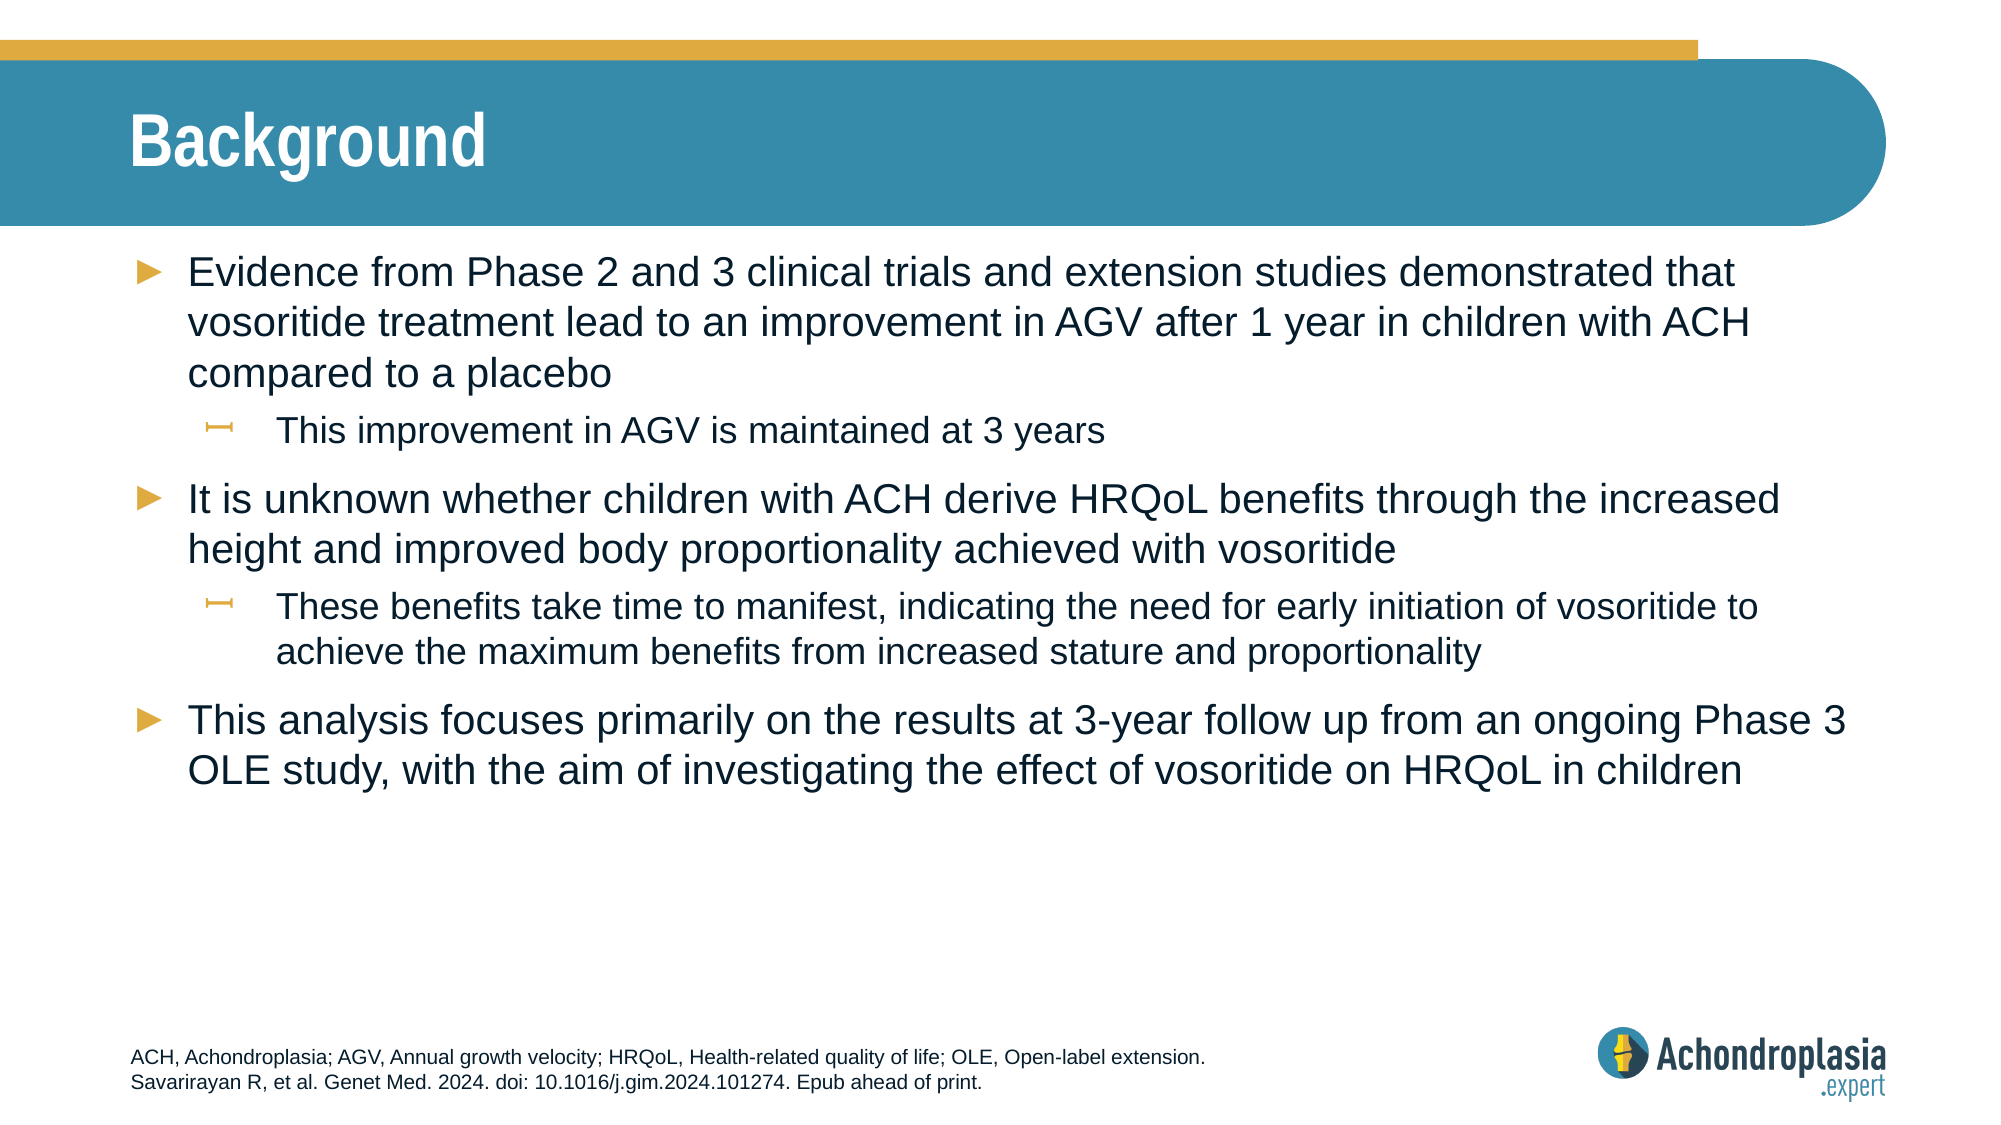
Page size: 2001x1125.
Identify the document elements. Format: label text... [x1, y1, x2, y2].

list Evidence from Phase 2 and 3 clinical trials and extension studies demonstrated that vosoritide treatment lead to an improvement in AGV after 1 year in children with ACH compared to a placebo This improvement in AGV is maintained at 3 years It is unknown whether children with ACH derive HRQoL benefits through the increased height and improved body proportionality achieved with vosoritide These benefits take time to manifest, indicating the need for early initiation of vosoritide to achieve the maximum benefits from increased stature and proportionality This analysis focuses primarily on the results at 3-year follow up from an ongoing Phase 3 OLE study, with the aim of investigating the effect of vosoritide on HRQoL in children [114, 237, 1886, 982]
footer ACH, Achondroplasia; AGV, Annual growth velocity; HRQoL, Health-related quality of life; OLE, Open-label extension. Savarirayan R, et al. Genet Med. 2024. doi: 10.1016/j.gim.2024.101274. Epub ahead of print. [115, 1005, 1598, 1102]
title Background [114, 59, 1886, 225]
picture [1598, 1027, 1886, 1102]
